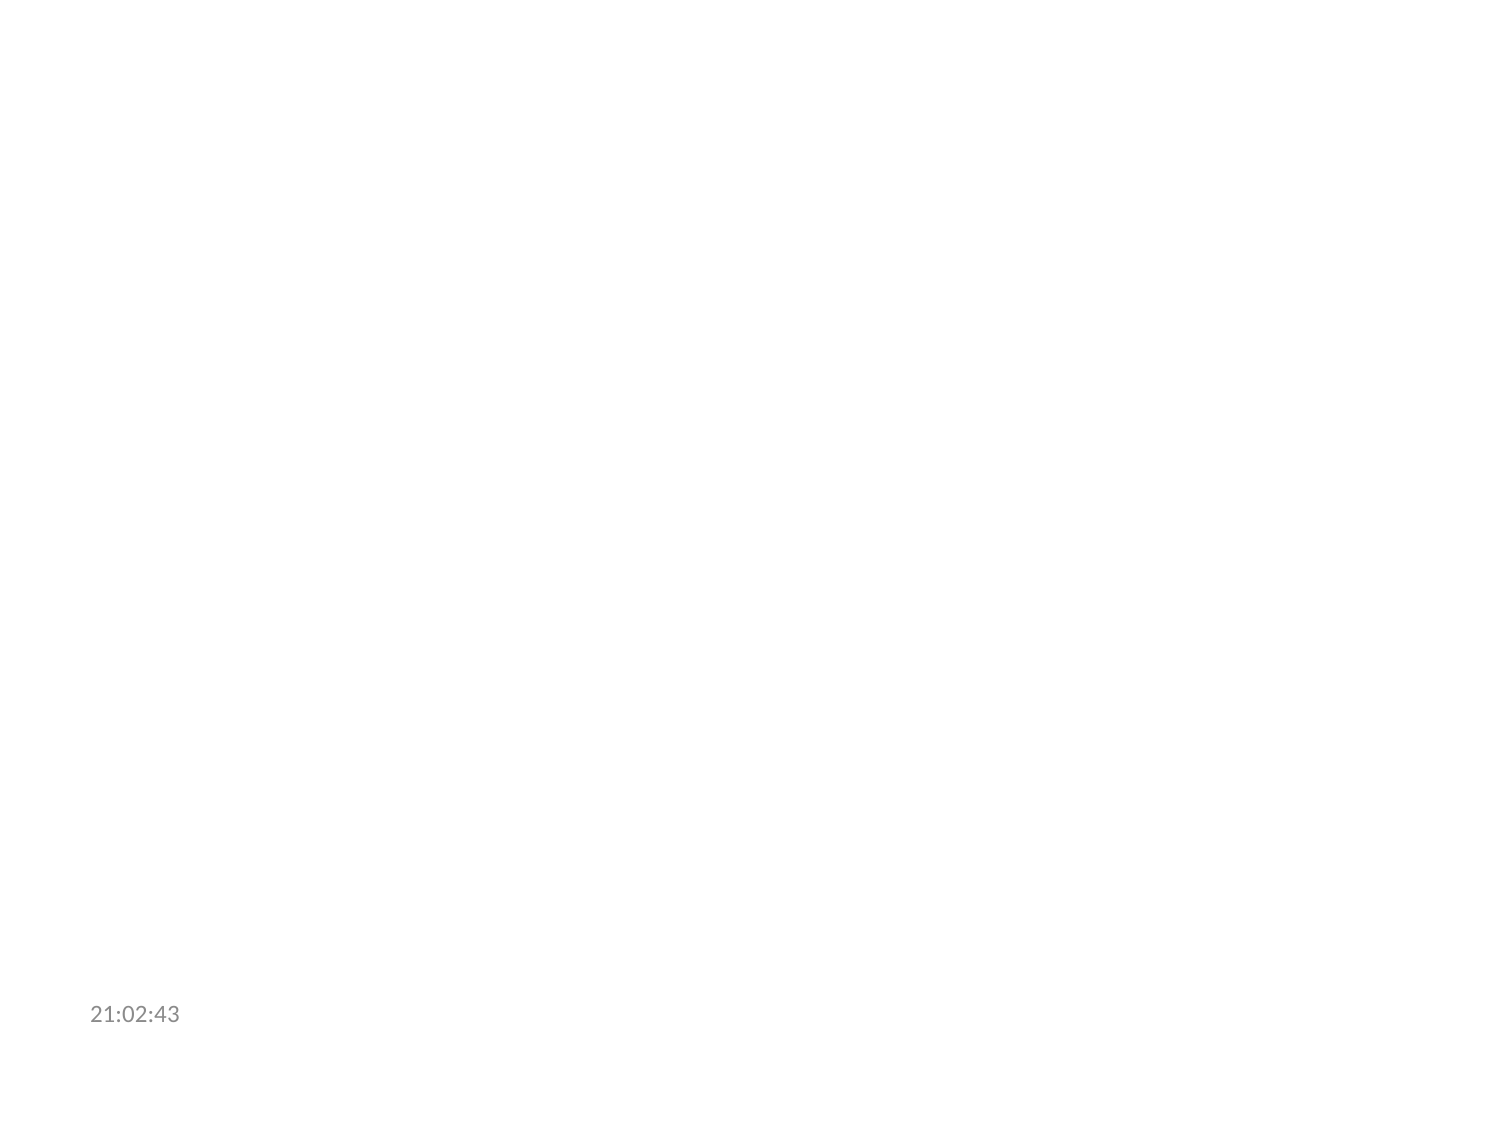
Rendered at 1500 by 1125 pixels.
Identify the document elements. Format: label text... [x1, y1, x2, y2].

text_box 15:35:09 [75, 982, 425, 1043]
